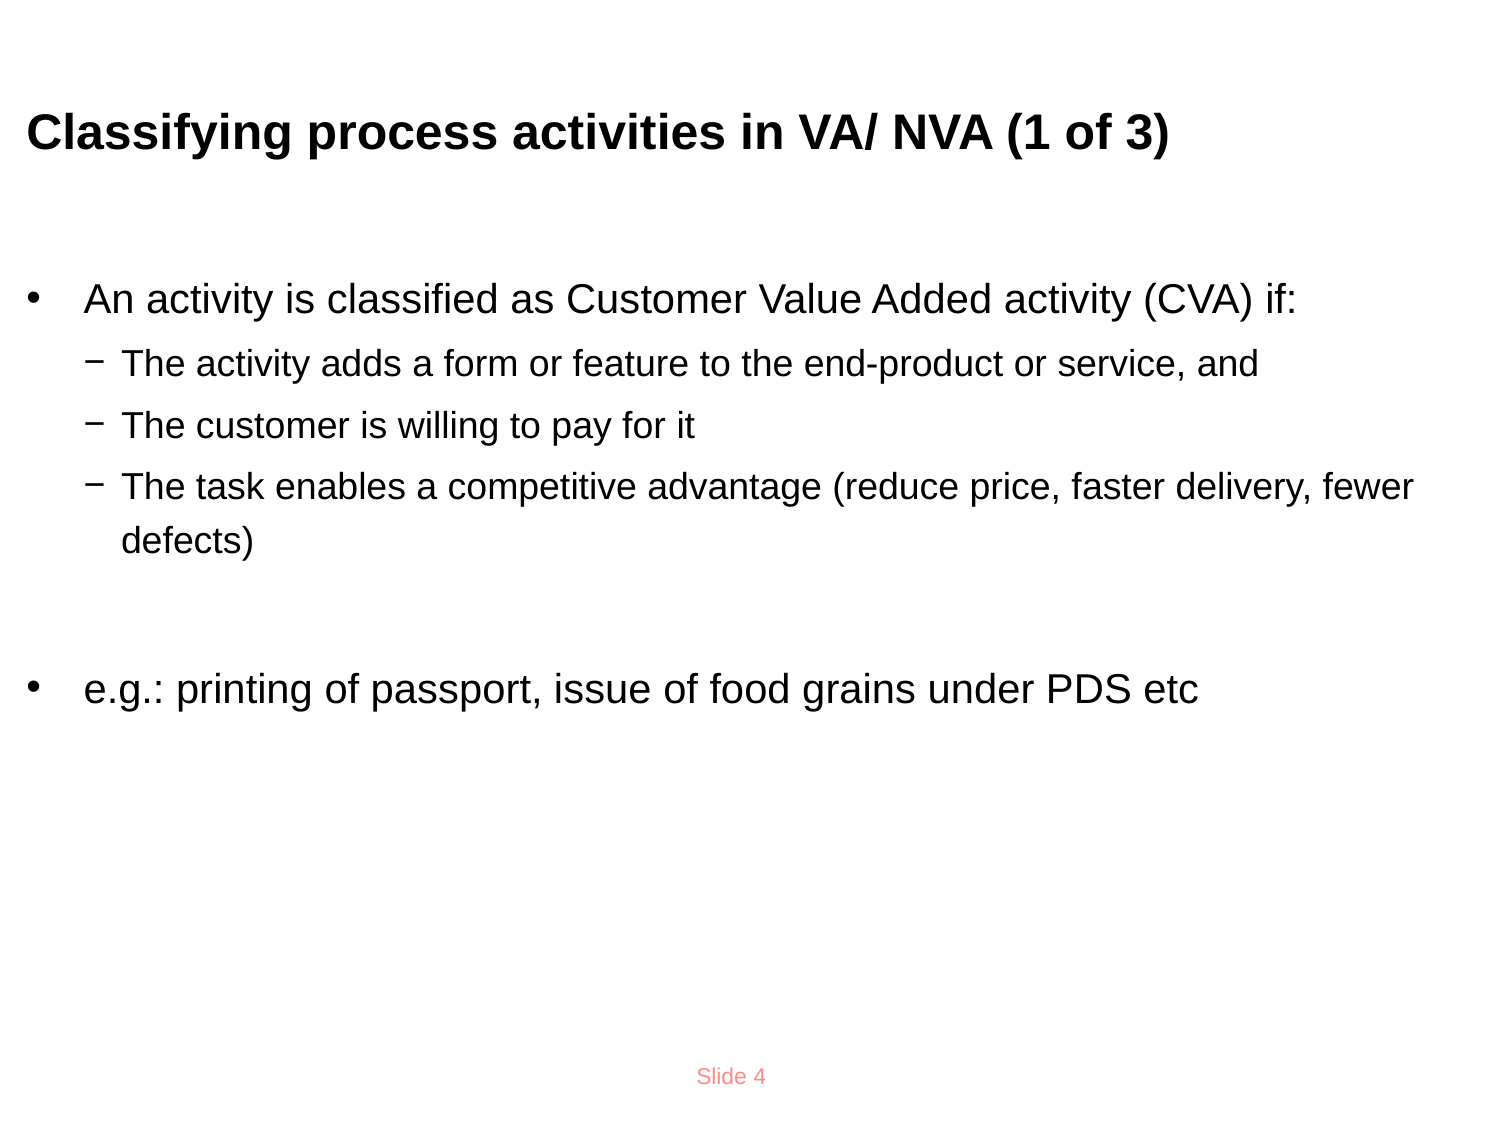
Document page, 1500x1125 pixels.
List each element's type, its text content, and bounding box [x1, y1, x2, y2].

title Classifying process activities in VA/ NVA (1 of 3) [26, 99, 1472, 224]
list An activity is classified as Customer Value Added activity (CVA) if: The activity adds a form or feature to the end-product or service, and The customer is willing to pay for it The task enables a competitive advantage (reduce price, faster delivery, fewer defects) e.g.: printing of passport, issue of food grains under PDS etc [26, 261, 1474, 1075]
